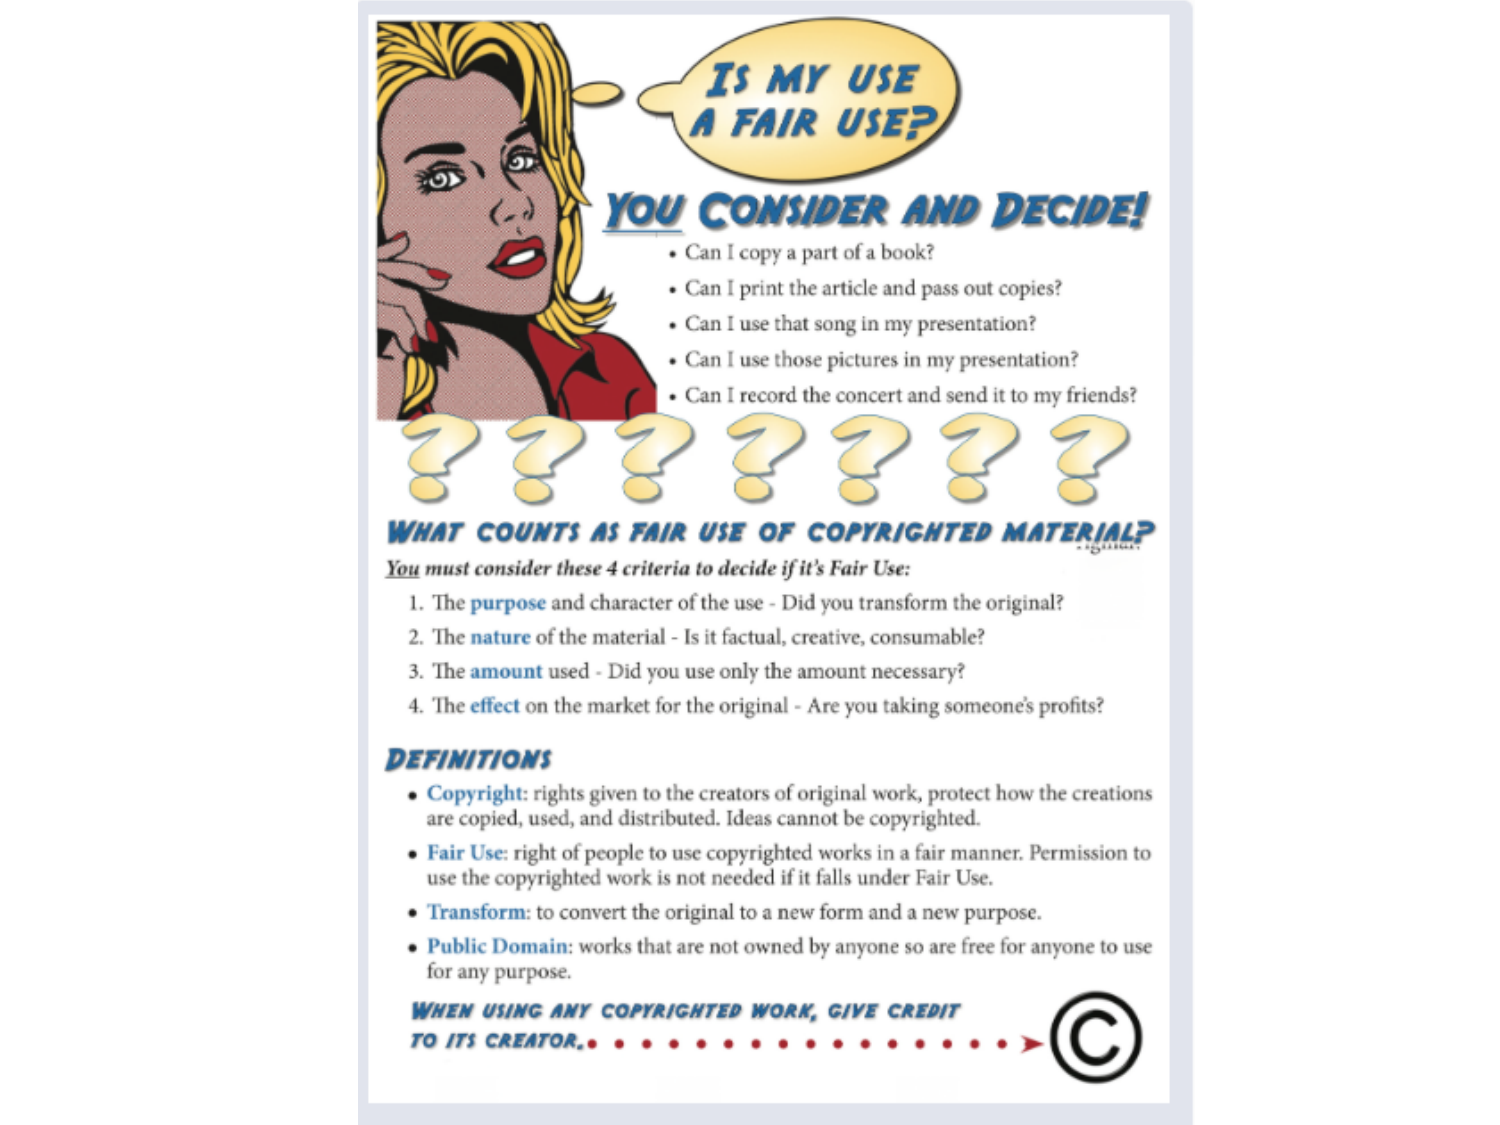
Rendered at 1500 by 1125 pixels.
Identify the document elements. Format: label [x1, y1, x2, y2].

picture [358, 0, 1196, 1125]
